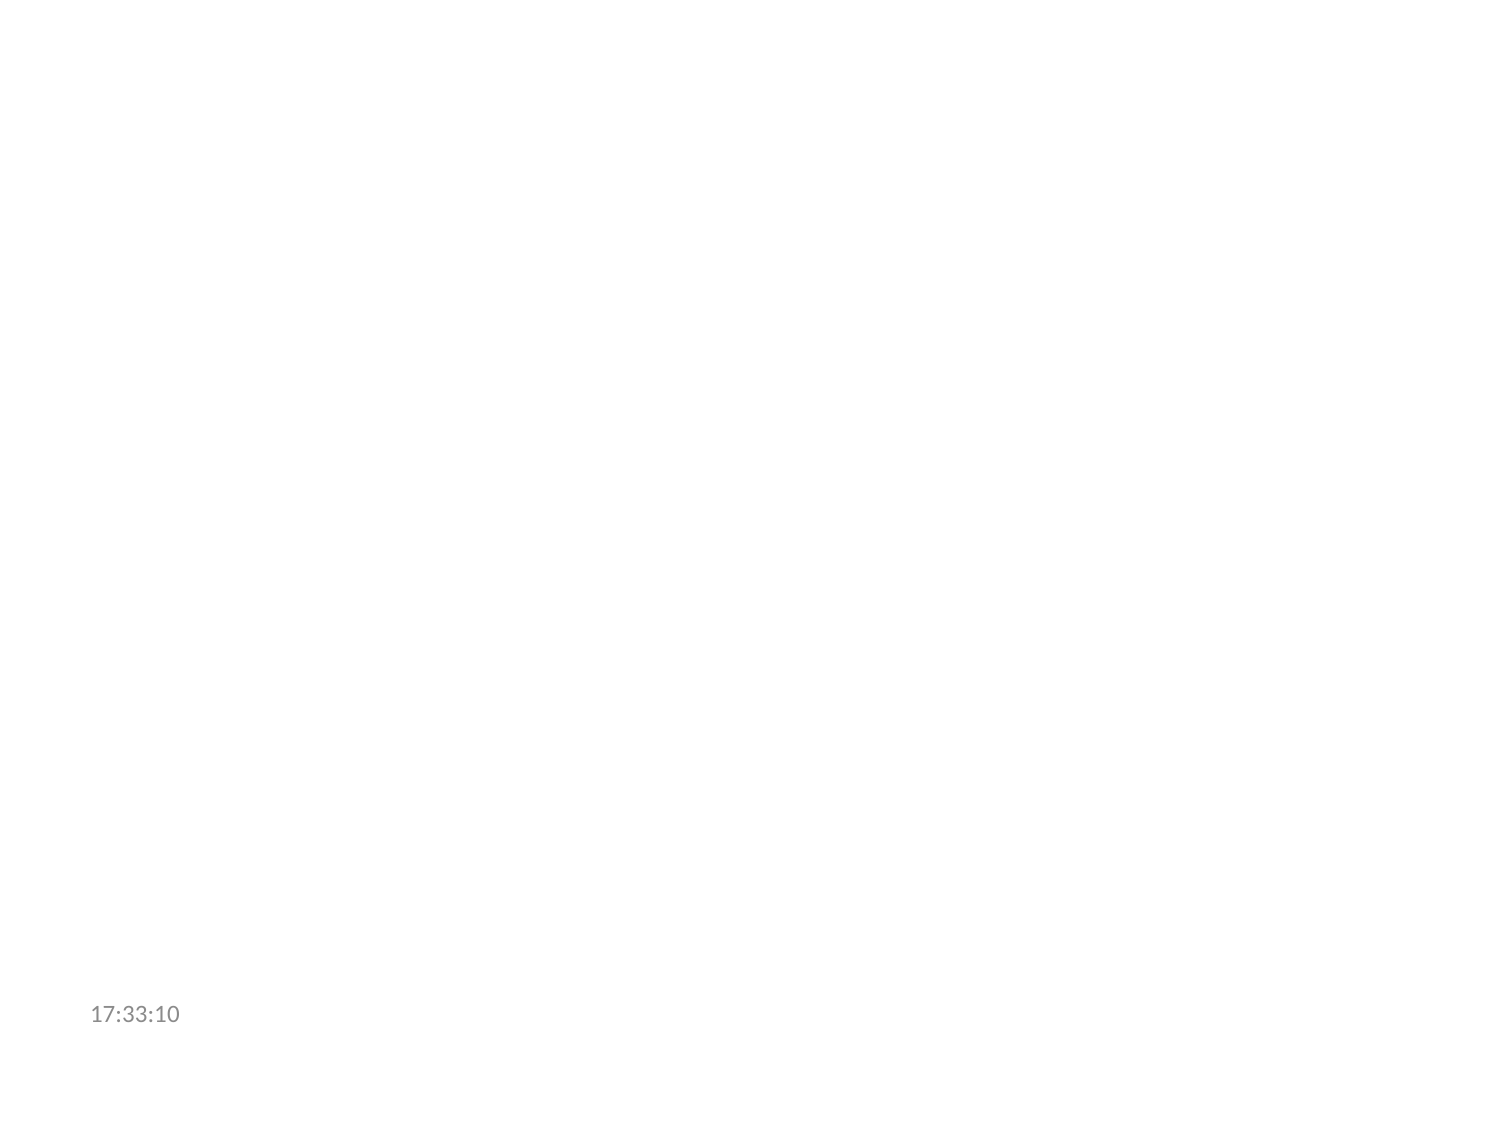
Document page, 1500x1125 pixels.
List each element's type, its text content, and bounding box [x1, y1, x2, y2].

text_box 15:35:09 [75, 982, 425, 1043]
